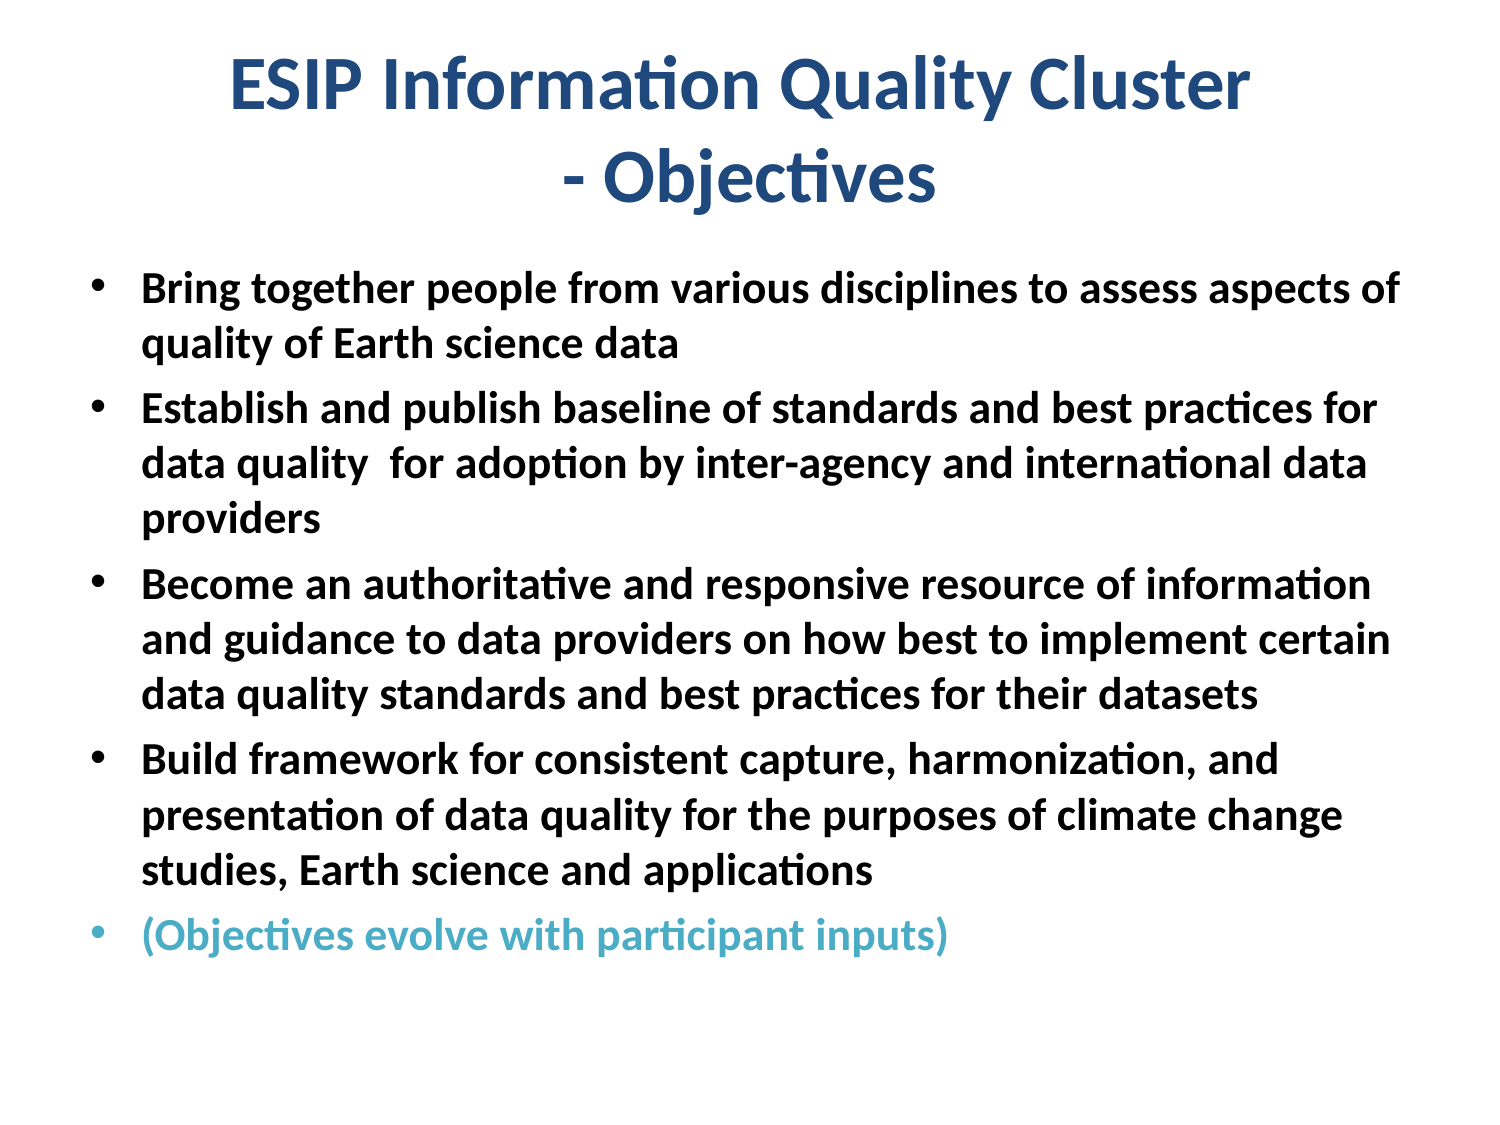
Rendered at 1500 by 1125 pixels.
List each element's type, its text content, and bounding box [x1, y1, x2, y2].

title ESIP Information Quality Cluster - Objectives [75, 24, 1425, 225]
list Bring together people from various disciplines to assess aspects of quality of Earth science data Establish and publish baseline of standards and best practices for data quality for adoption by inter-agency and international data providers Become an authoritative and responsive resource of information and guidance to data providers on how best to implement certain data quality standards and best practices for their datasets Build framework for consistent capture, harmonization, and presentation of data quality for the purposes of climate change studies, Earth science and applications (Objectives evolve with participant inputs) [75, 249, 1425, 1025]
